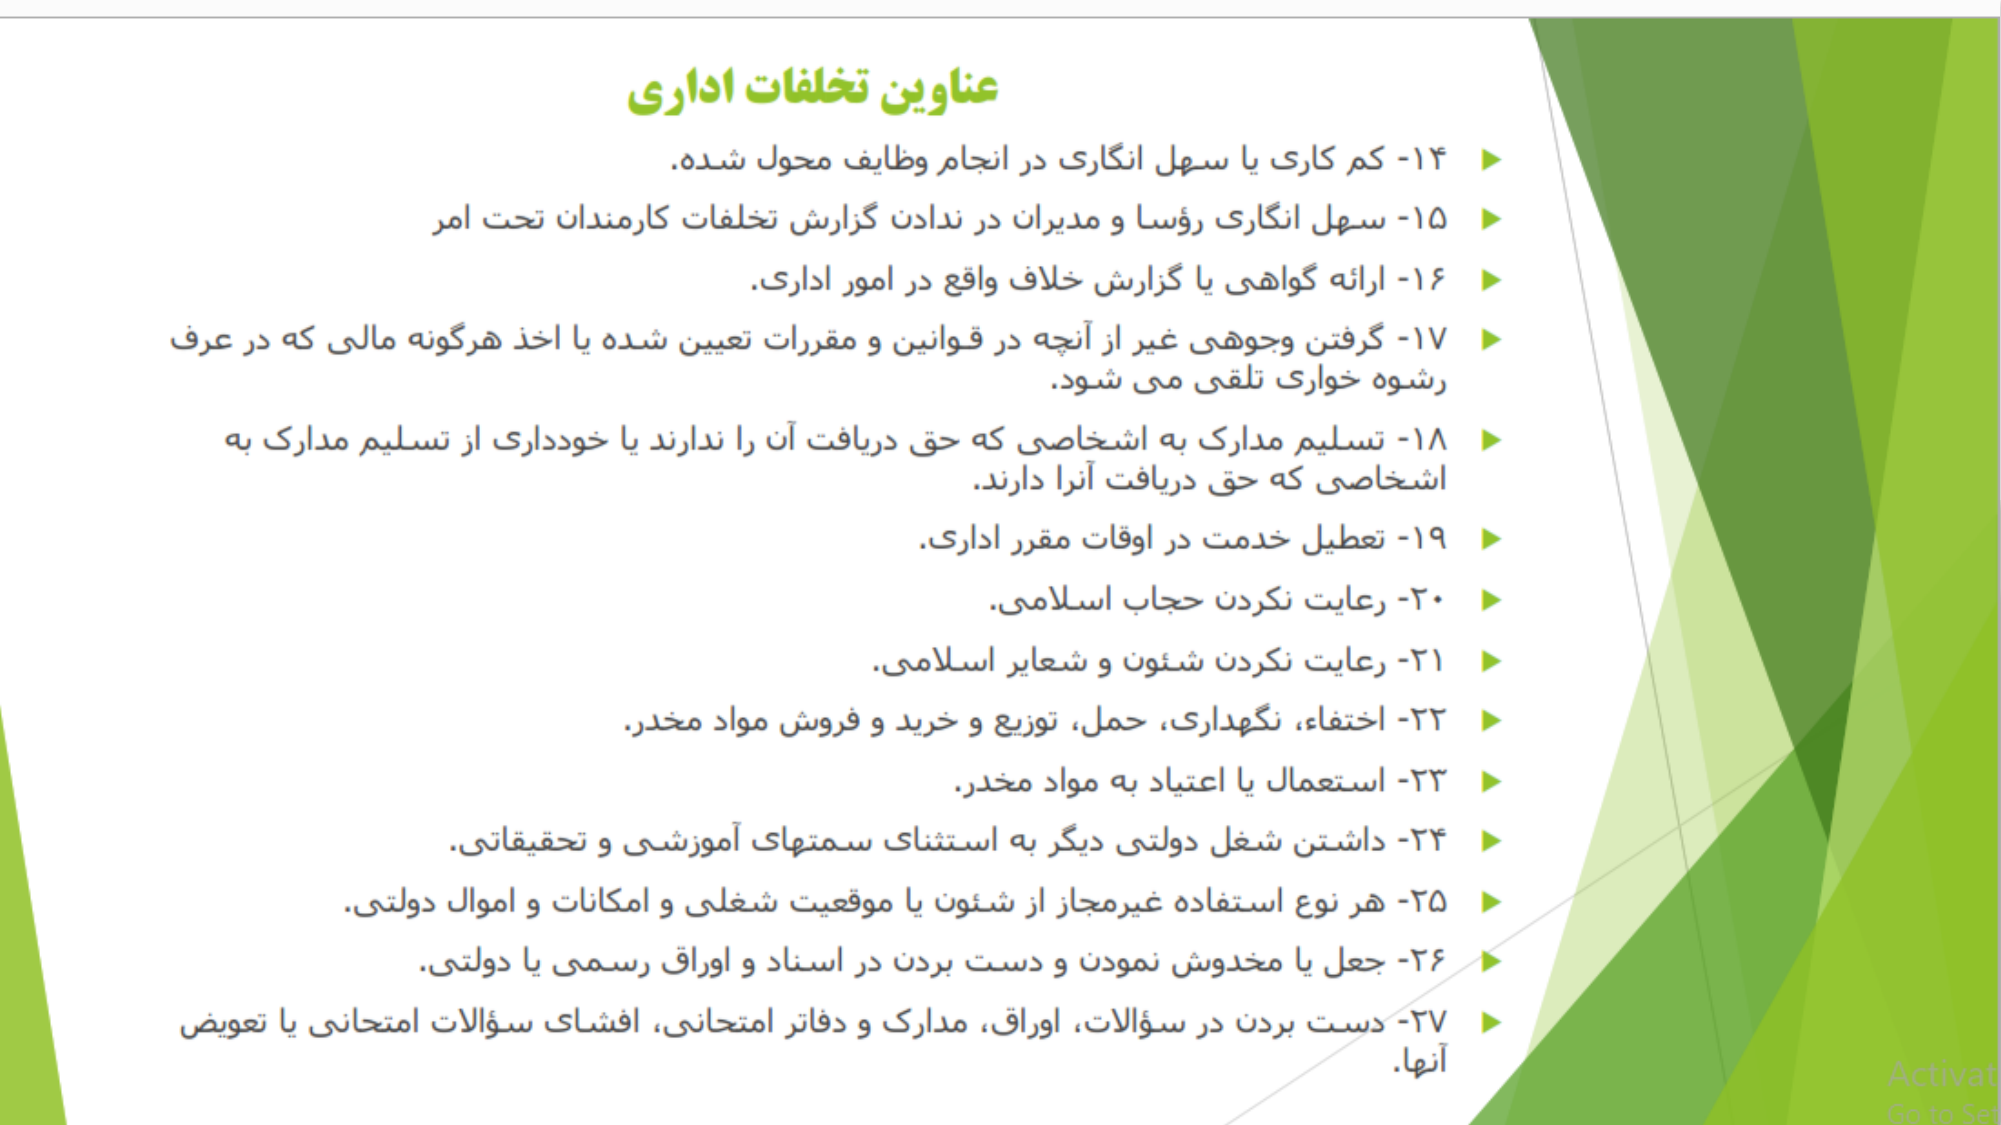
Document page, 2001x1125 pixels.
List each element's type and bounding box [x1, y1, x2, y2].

list [0, 0, 2000, 1125]
